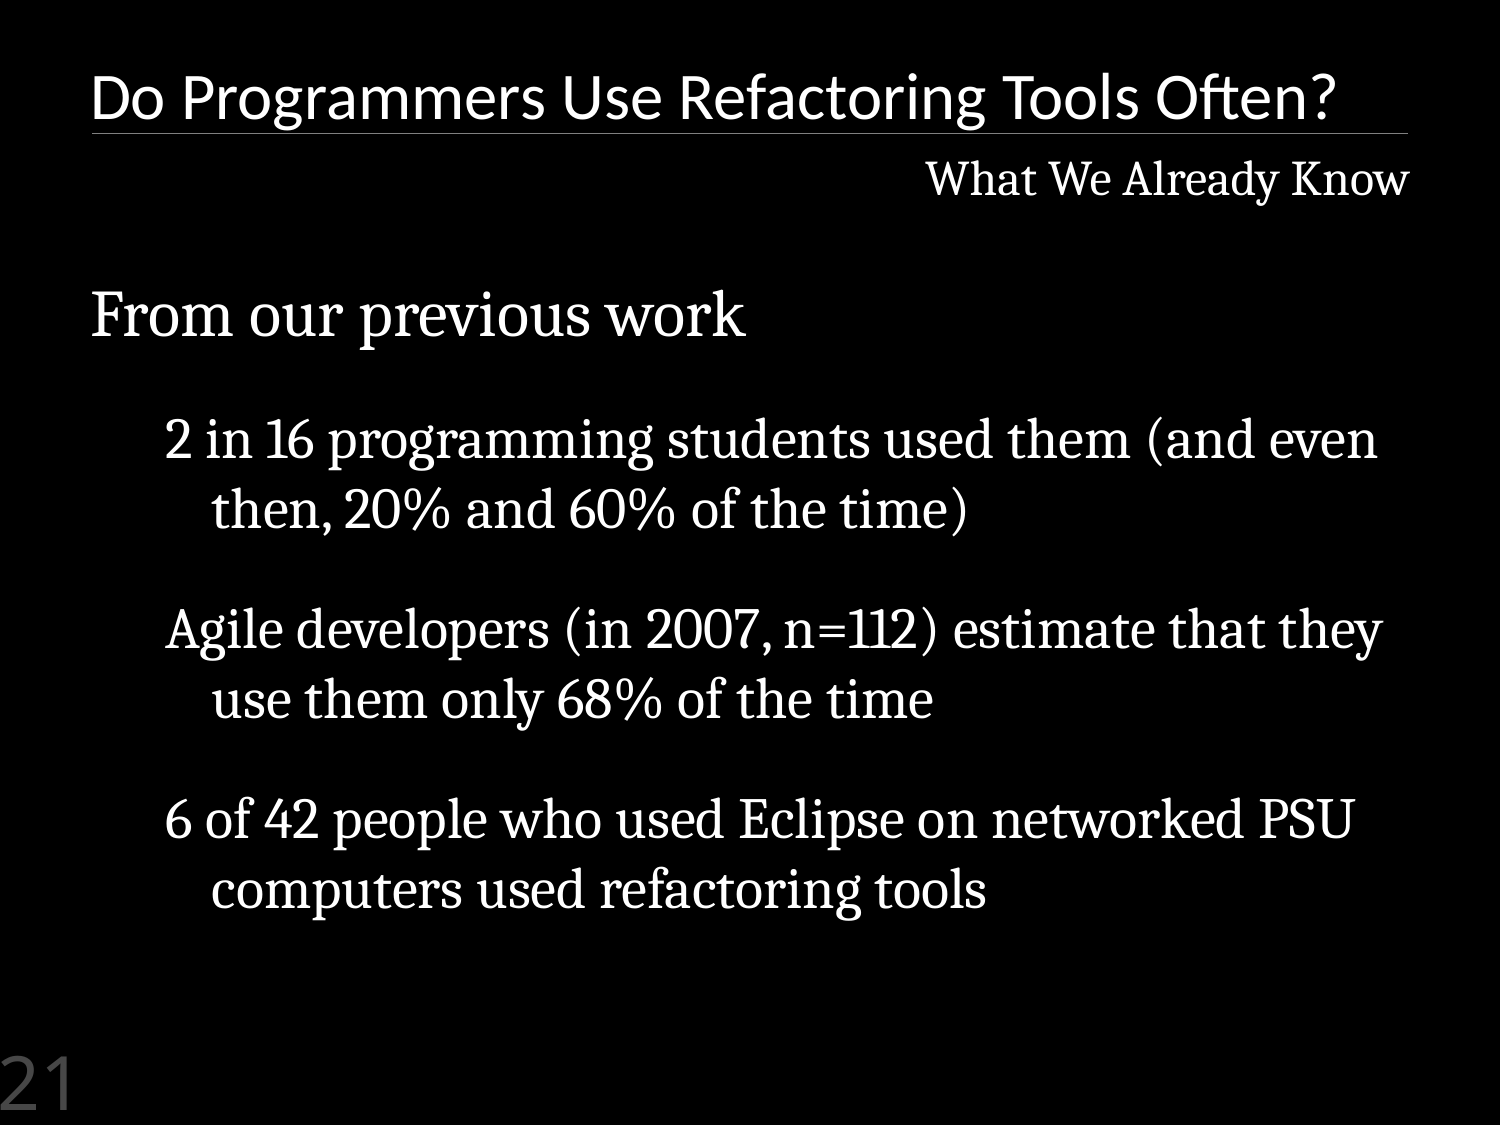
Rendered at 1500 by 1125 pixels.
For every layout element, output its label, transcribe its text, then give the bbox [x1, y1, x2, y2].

list What We Already Know [74, 137, 1426, 226]
title Do Programmers Use Refactoring Tools Often? [74, 44, 1426, 137]
list From our previous work 2 in 16 programming students used them (and even then, 20% and 60% of the time) Agile developers (in 2007, n=112) estimate that they use them only 68% of the time 6 of 42 people who used Eclipse on networked PSU computers used refactoring tools [74, 262, 1426, 1006]
slide_number 21 [0, 1059, 348, 1125]
